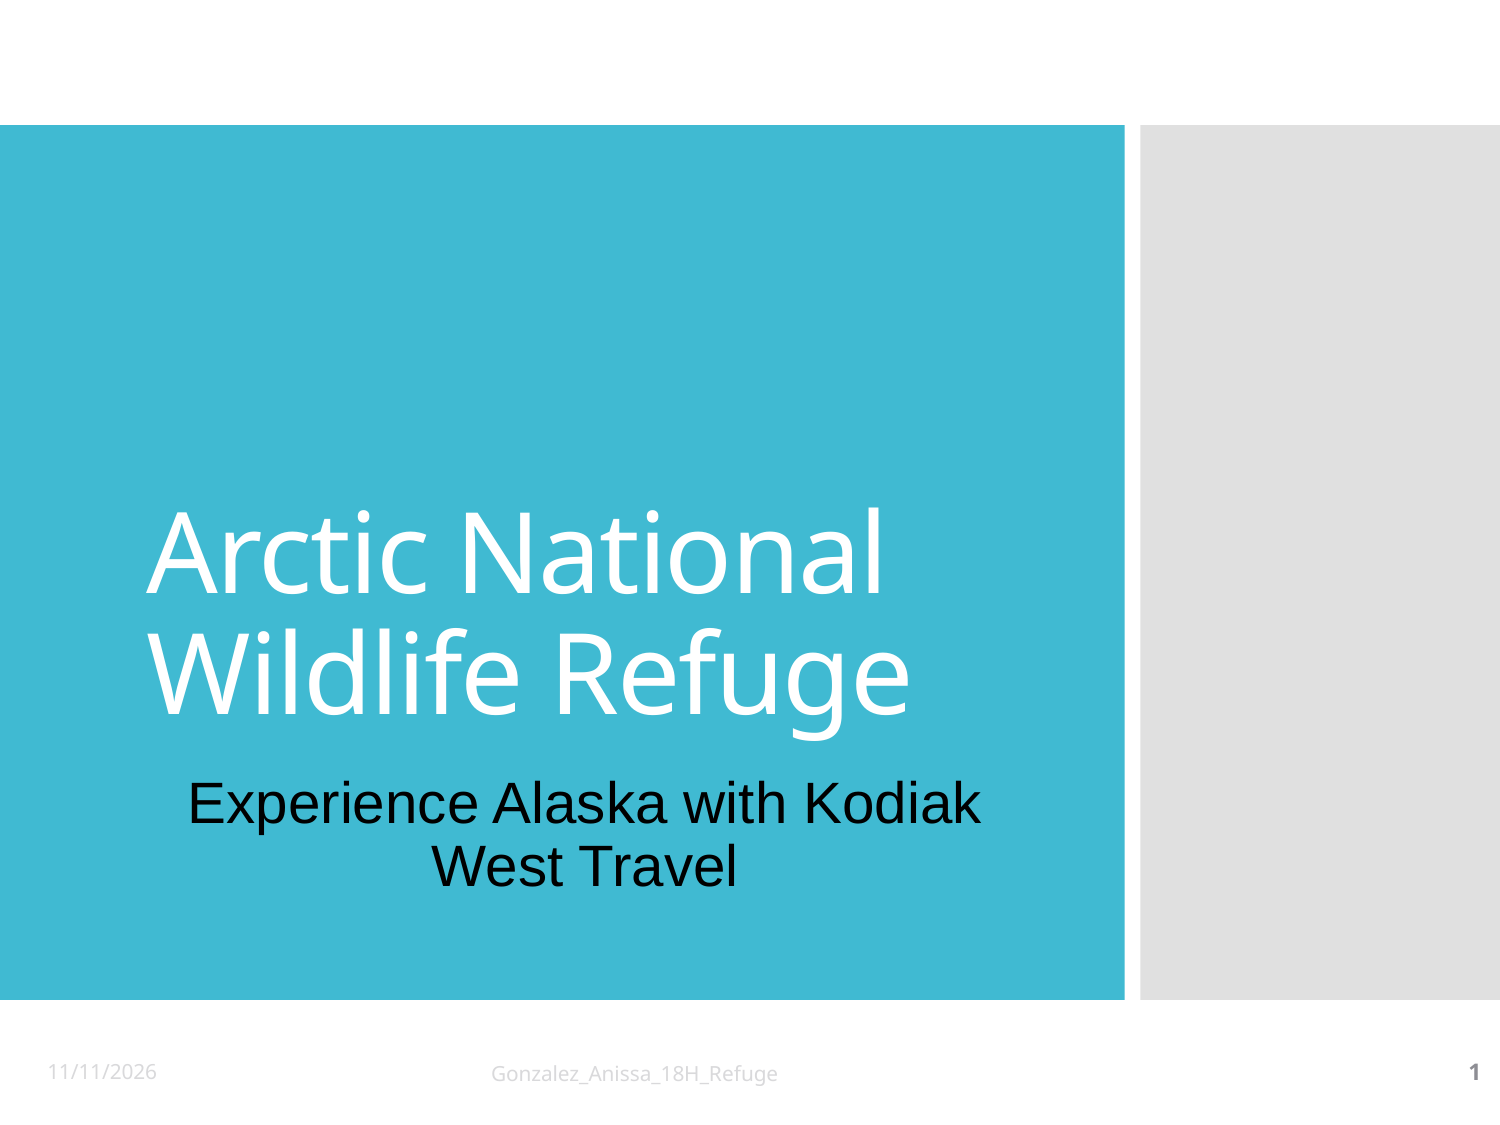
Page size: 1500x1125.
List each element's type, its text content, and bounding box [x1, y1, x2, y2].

footer Gonzalez_Anissa_18H_Refuge [476, 1042, 1204, 1103]
slide_number 1 [1308, 1042, 1497, 1103]
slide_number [32, 1042, 370, 1103]
subtitle Experience Alaska with Kodiak West Travel [135, 766, 1036, 917]
title Arctic National Wildlife Refuge [131, 213, 1032, 747]
